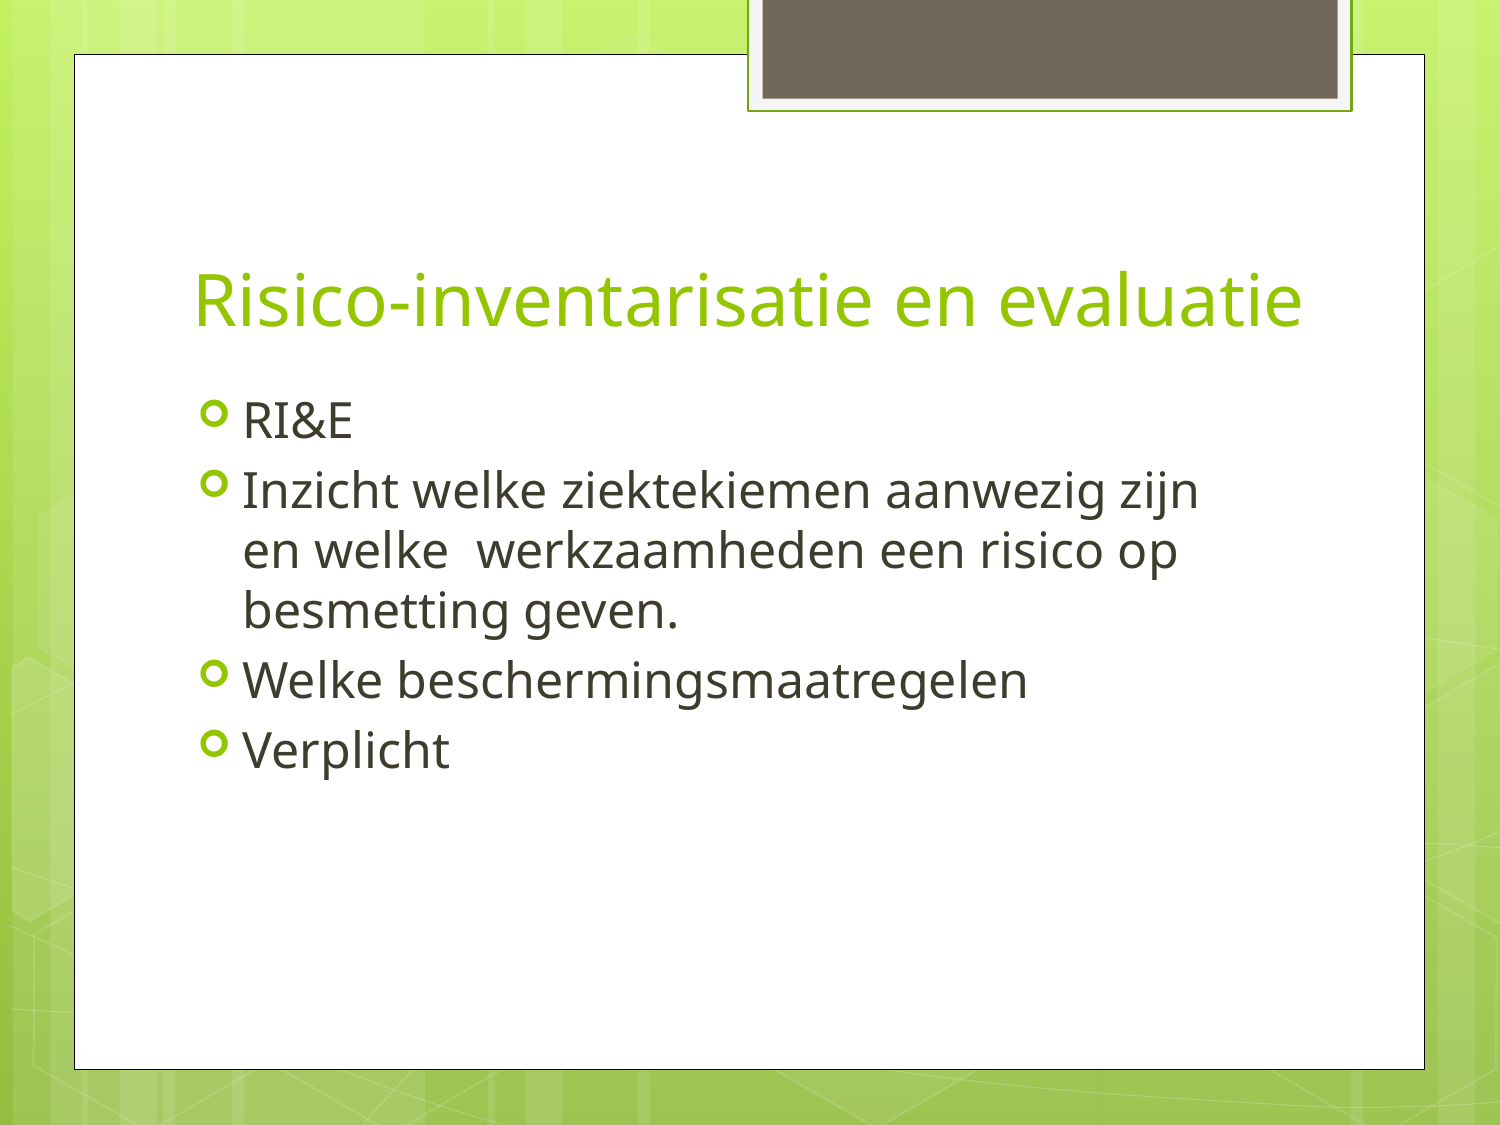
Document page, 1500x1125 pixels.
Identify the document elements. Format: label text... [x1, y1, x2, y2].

title Risico-inventarisatie en evaluatie [173, 160, 1326, 349]
list RI&E Inzicht welke ziektekiemen aanwezig zijn en welke werkzaamheden een risico op besmetting geven. Welke beschermingsmaatregelen Verplicht [171, 381, 1283, 957]
